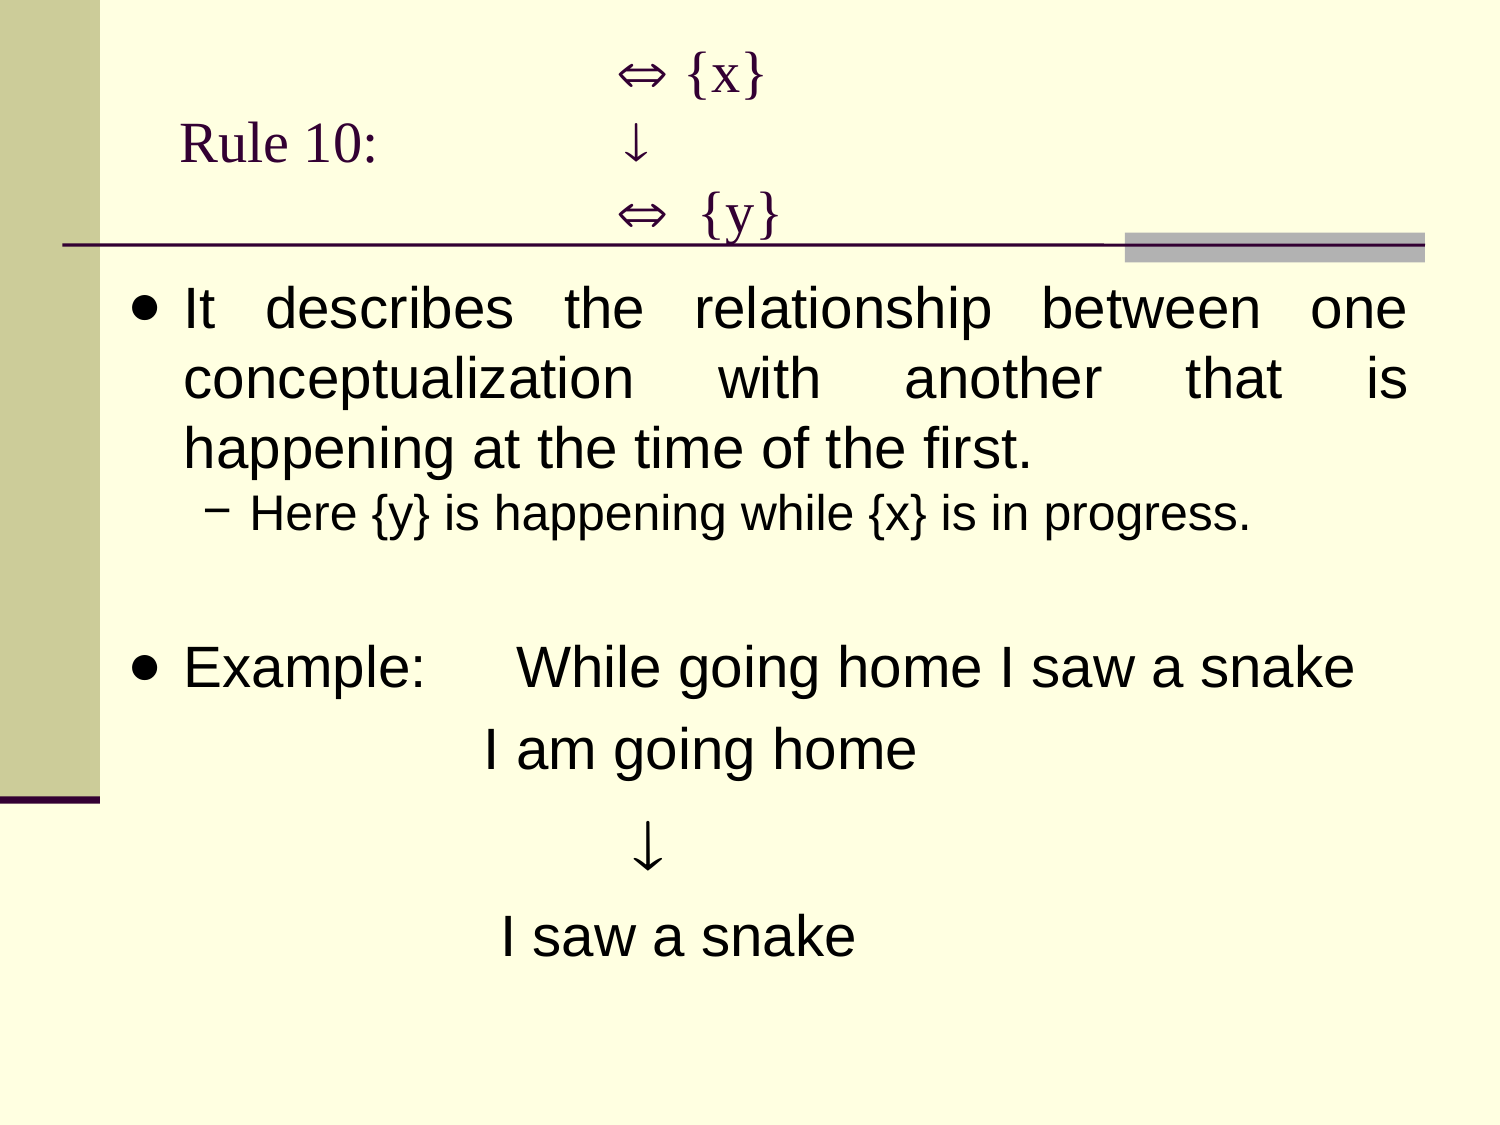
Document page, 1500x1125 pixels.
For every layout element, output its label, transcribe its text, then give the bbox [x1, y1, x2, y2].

title  {x} Rule 10:   {y} [150, 45, 1425, 234]
list It describes the relationship between one conceptualization with another that is happening at the time of the first. Here {y} is happening while {x} is in progress. Example: While going home I saw a snake I am going home  I saw a snake [112, 262, 1425, 1006]
